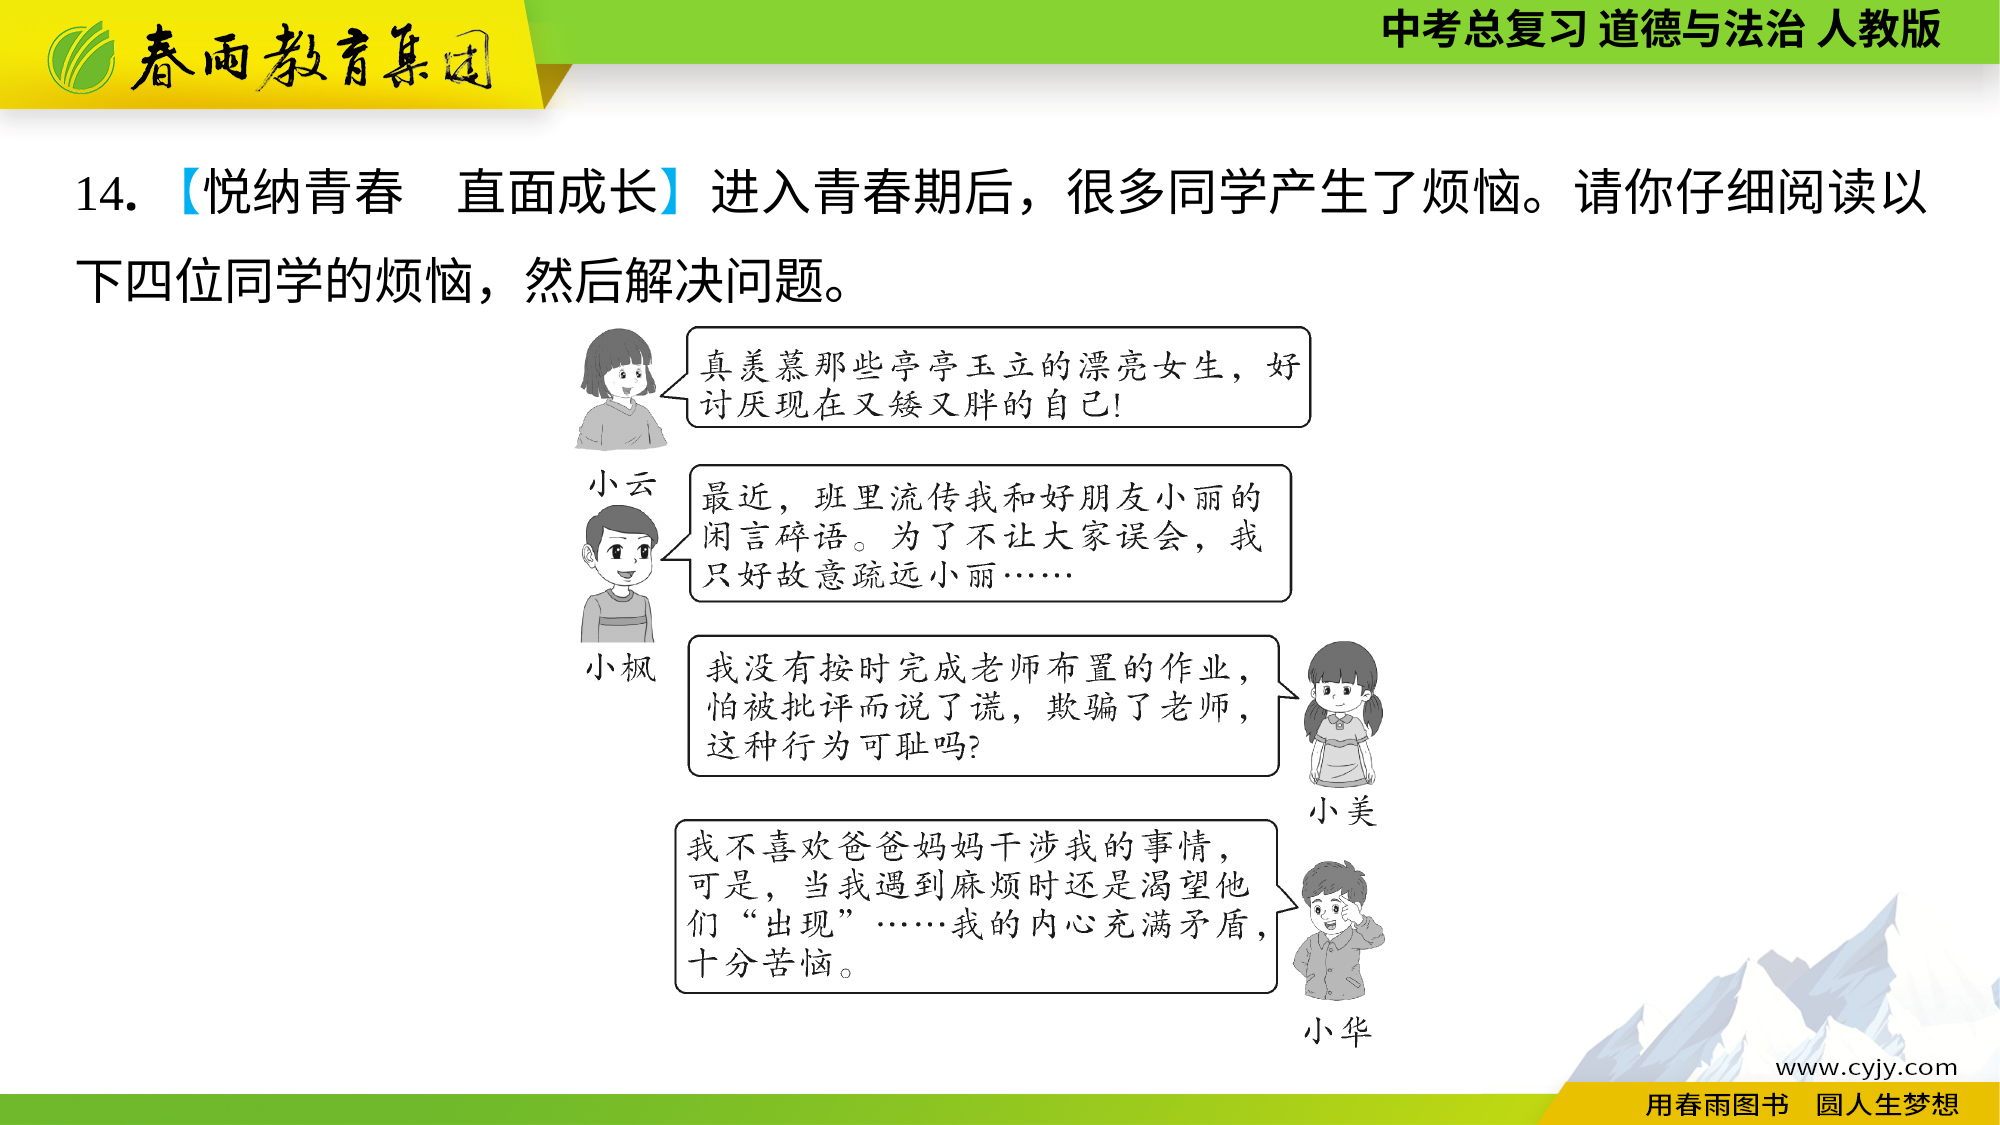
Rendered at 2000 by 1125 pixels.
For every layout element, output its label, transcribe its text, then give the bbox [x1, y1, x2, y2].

list 14.【悦纳青春 直面成长】进入青春期后，很多同学产生了烦恼。请你仔细阅读以下四位同学的烦恼，然后解决问题。 [59, 122, 1944, 308]
picture [0, 0, 2000, 1125]
